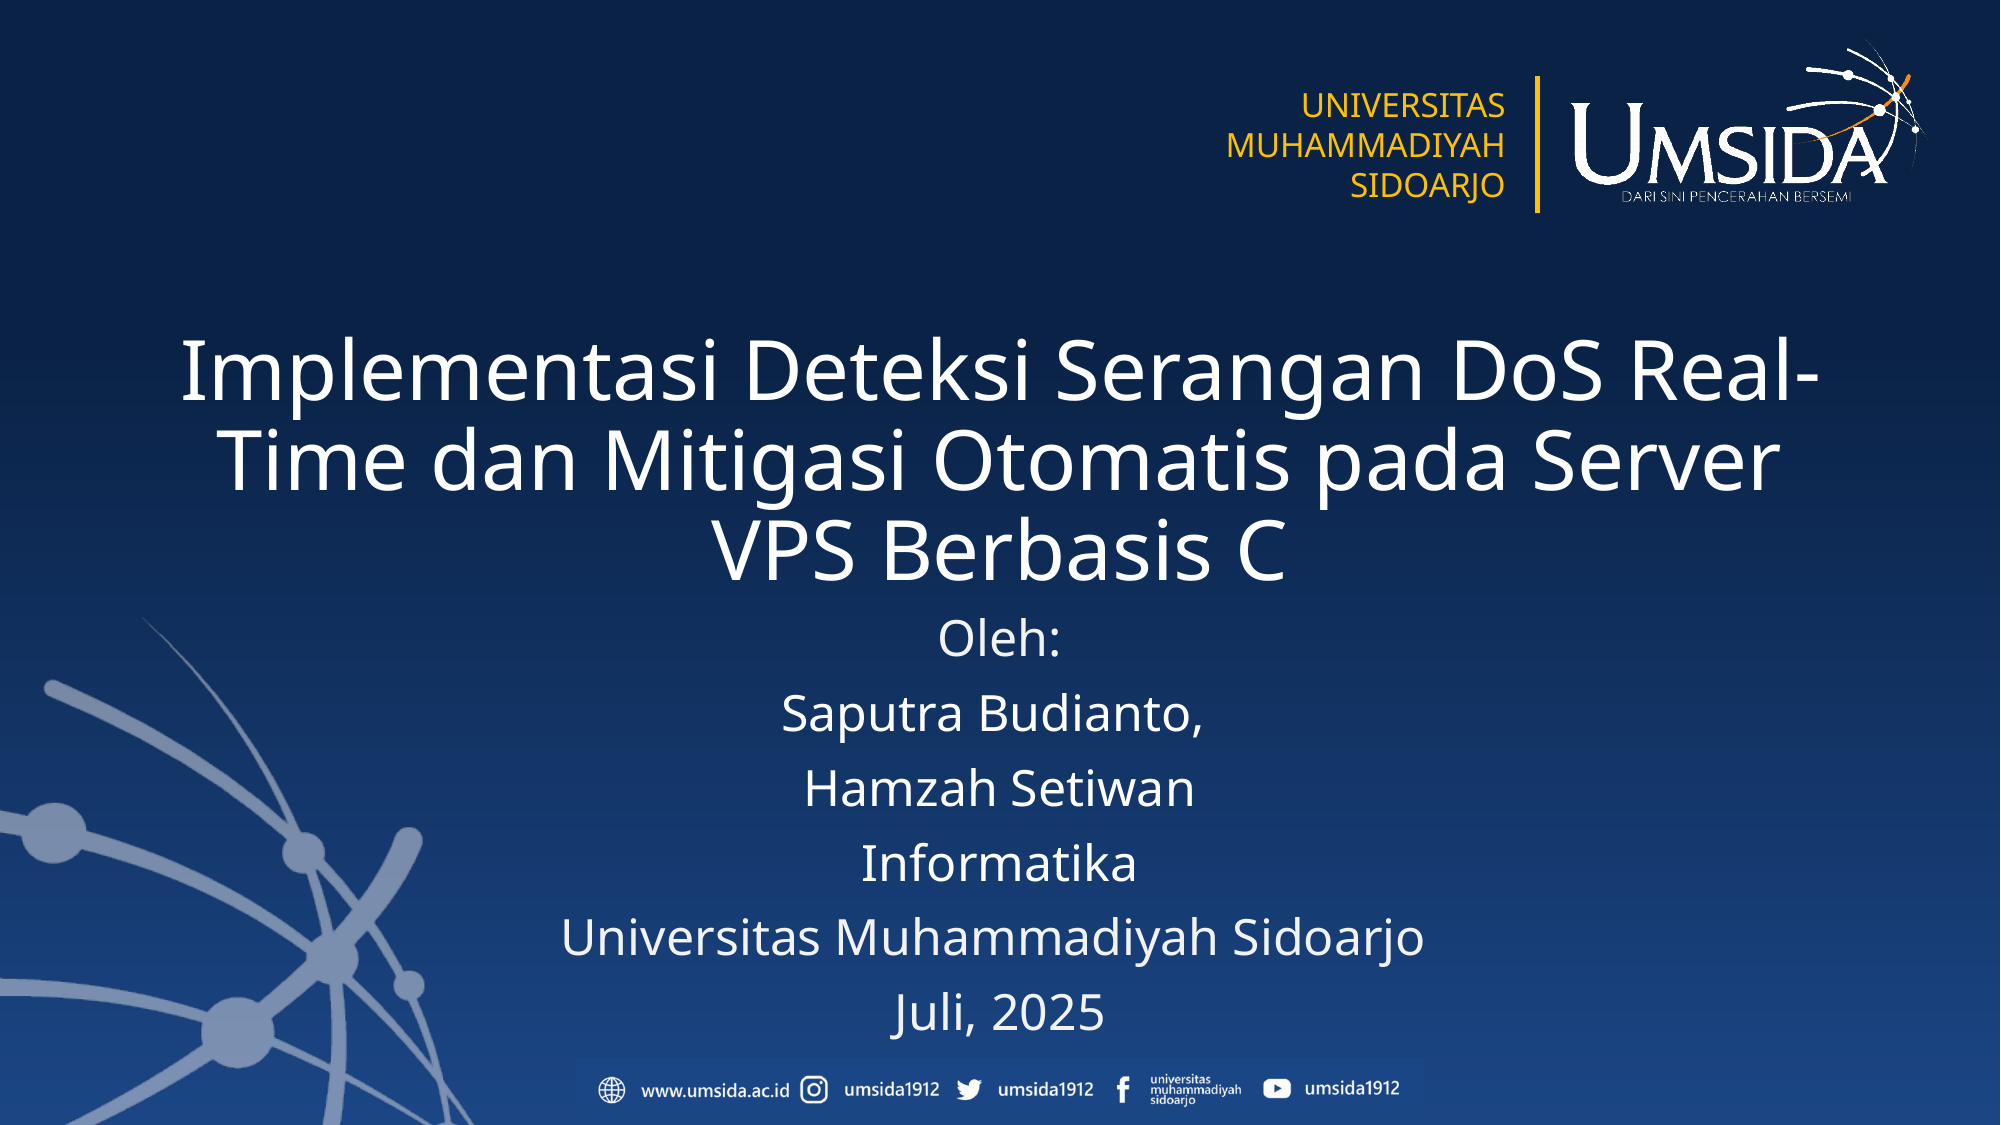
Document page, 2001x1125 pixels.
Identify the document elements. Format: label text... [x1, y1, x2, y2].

title Implementasi Deteksi Serangan DoS Real-Time dan Mitigasi Otomatis pada Server VPS Berbasis C [119, 197, 1881, 606]
subtitle Oleh: Saputra Budianto, Hamzah Setiwan Informatika Universitas Muhammadiyah Sidoarjo Juli, 2025 [281, 605, 1719, 784]
picture [0, 575, 517, 1125]
picture [1570, 37, 1930, 202]
picture [575, 1059, 1425, 1112]
